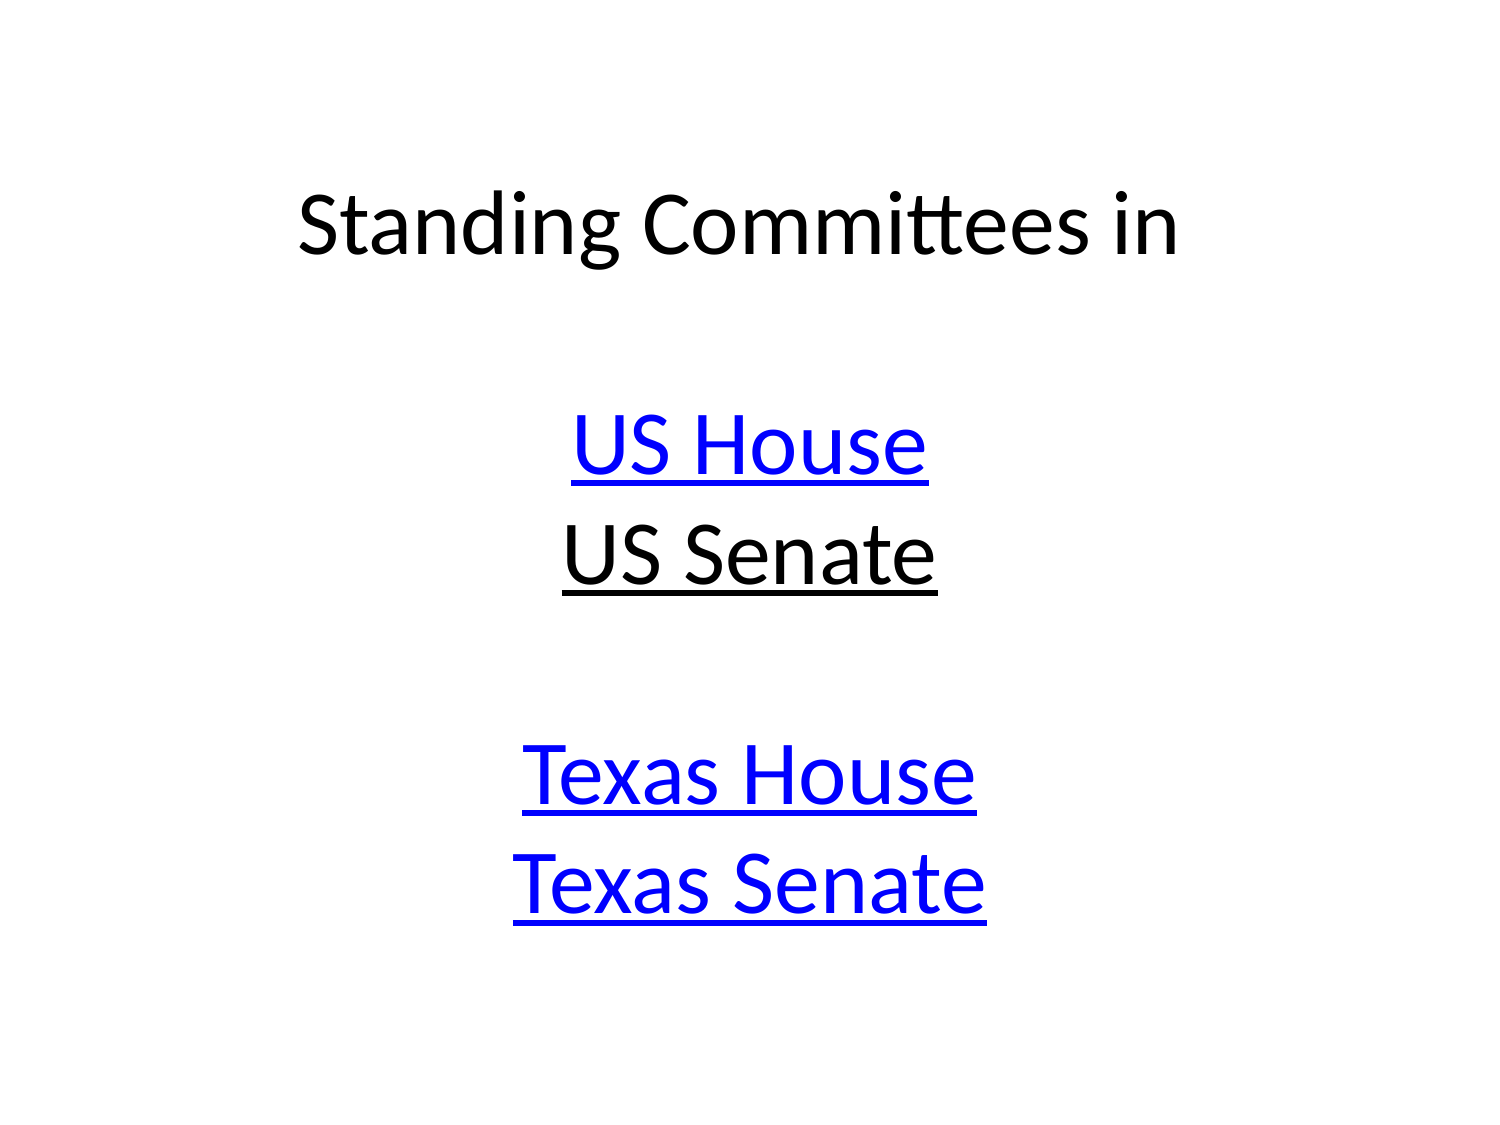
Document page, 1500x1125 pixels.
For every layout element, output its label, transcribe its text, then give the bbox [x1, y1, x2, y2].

title Standing Committees in US House US Senate Texas House Texas Senate [74, 44, 1426, 1051]
